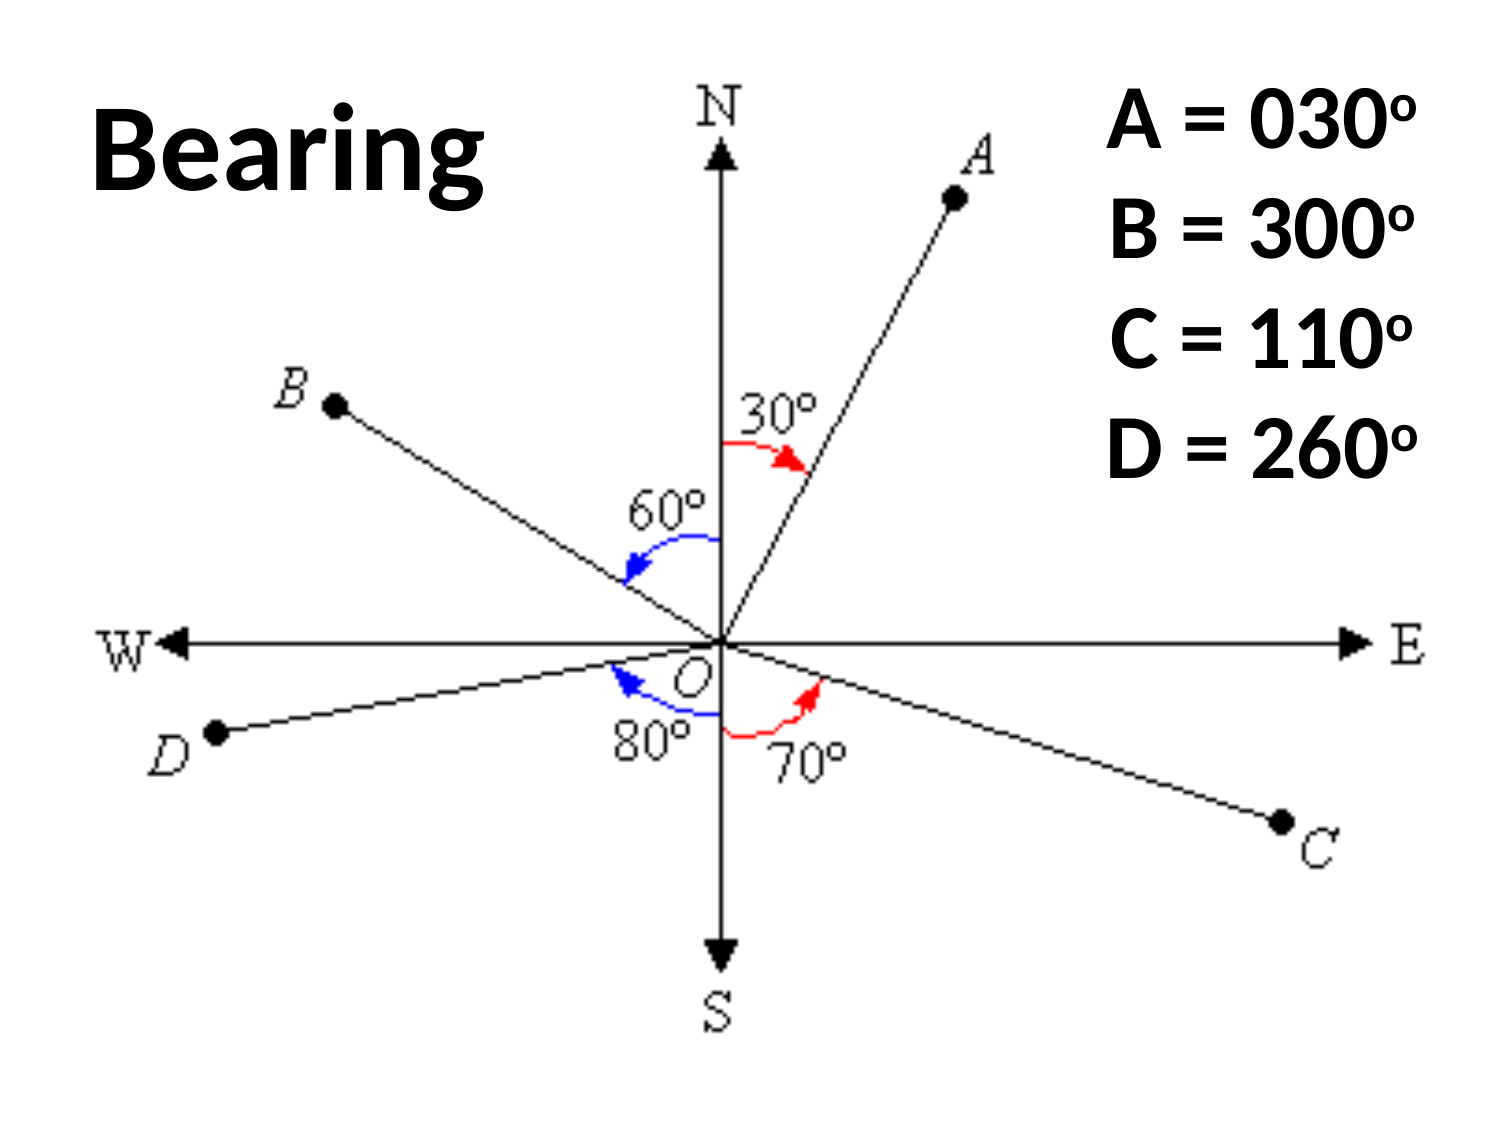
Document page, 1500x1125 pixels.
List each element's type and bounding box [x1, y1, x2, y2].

picture [45, 49, 1463, 1063]
